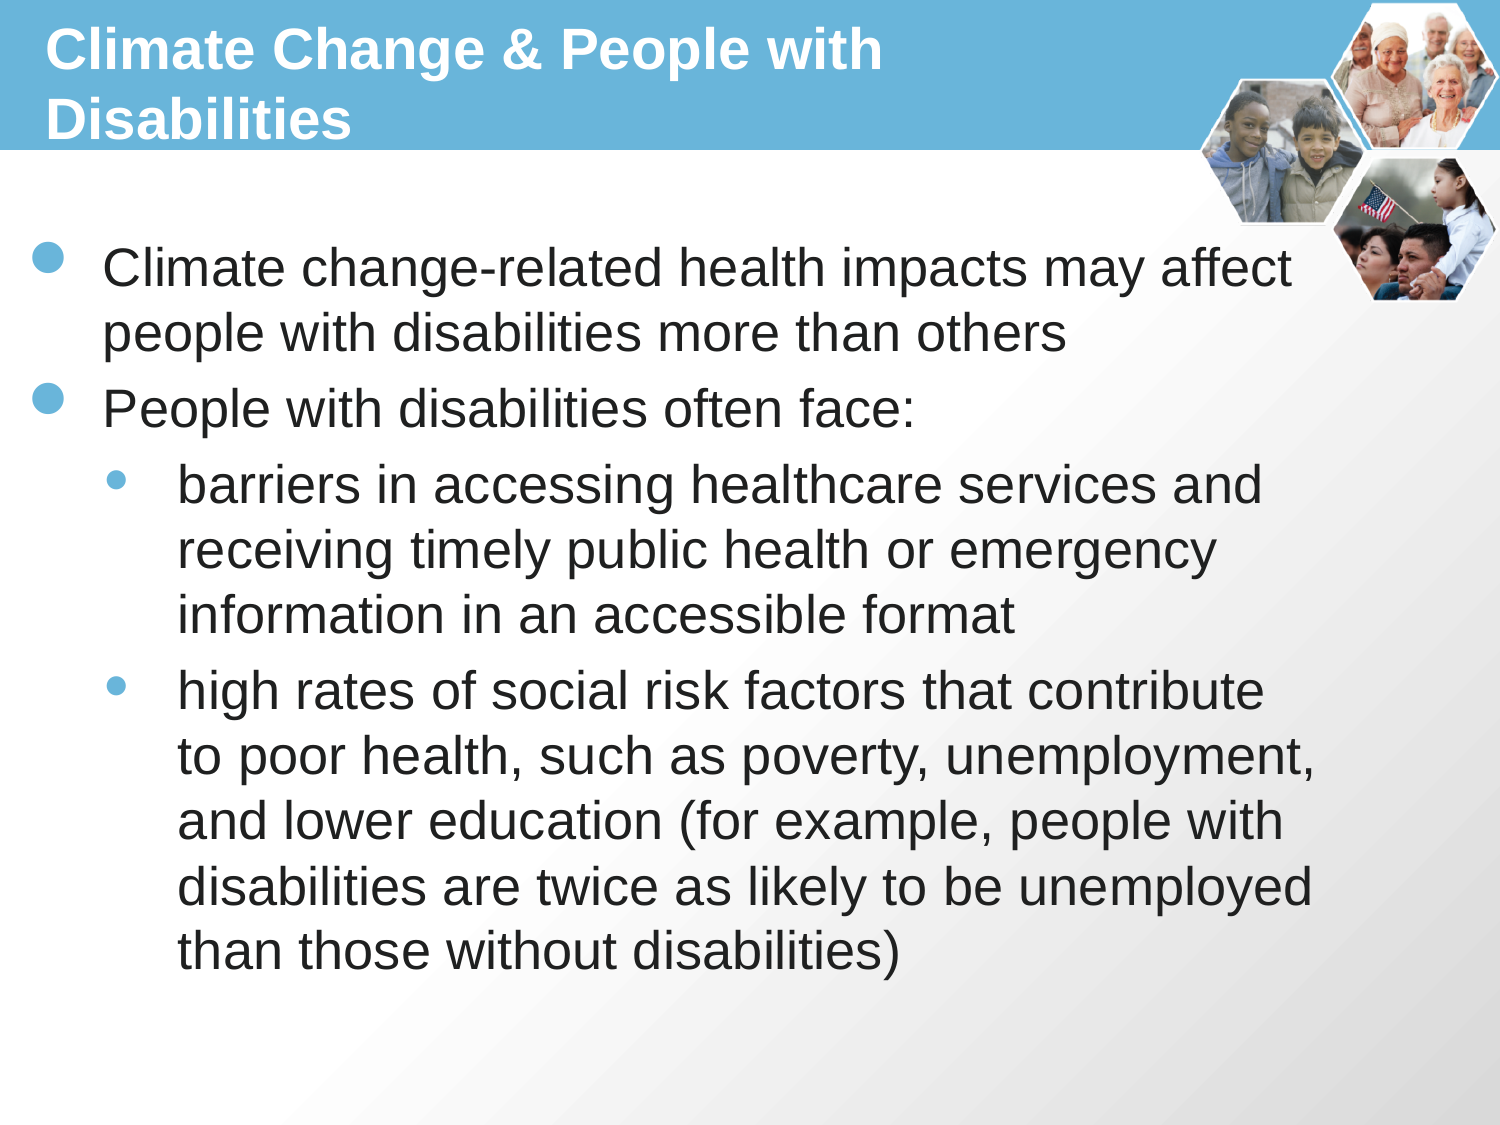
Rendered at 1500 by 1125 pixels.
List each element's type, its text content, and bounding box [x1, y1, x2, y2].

list Climate Change & People with Disabilities [30, 0, 1209, 162]
picture [1173, 2, 1500, 303]
list Climate change-related health impacts may affect people with disabilities more than others People with disabilities often face: barriers in accessing healthcare services and receiving timely public health or emergency information in an accessible format high rates of social risk factors that contribute to poor health, such as poverty, unemployment, and lower education (for example, people with disabilities are twice as likely to be unemployed than those without disabilities) [12, 224, 1341, 1125]
